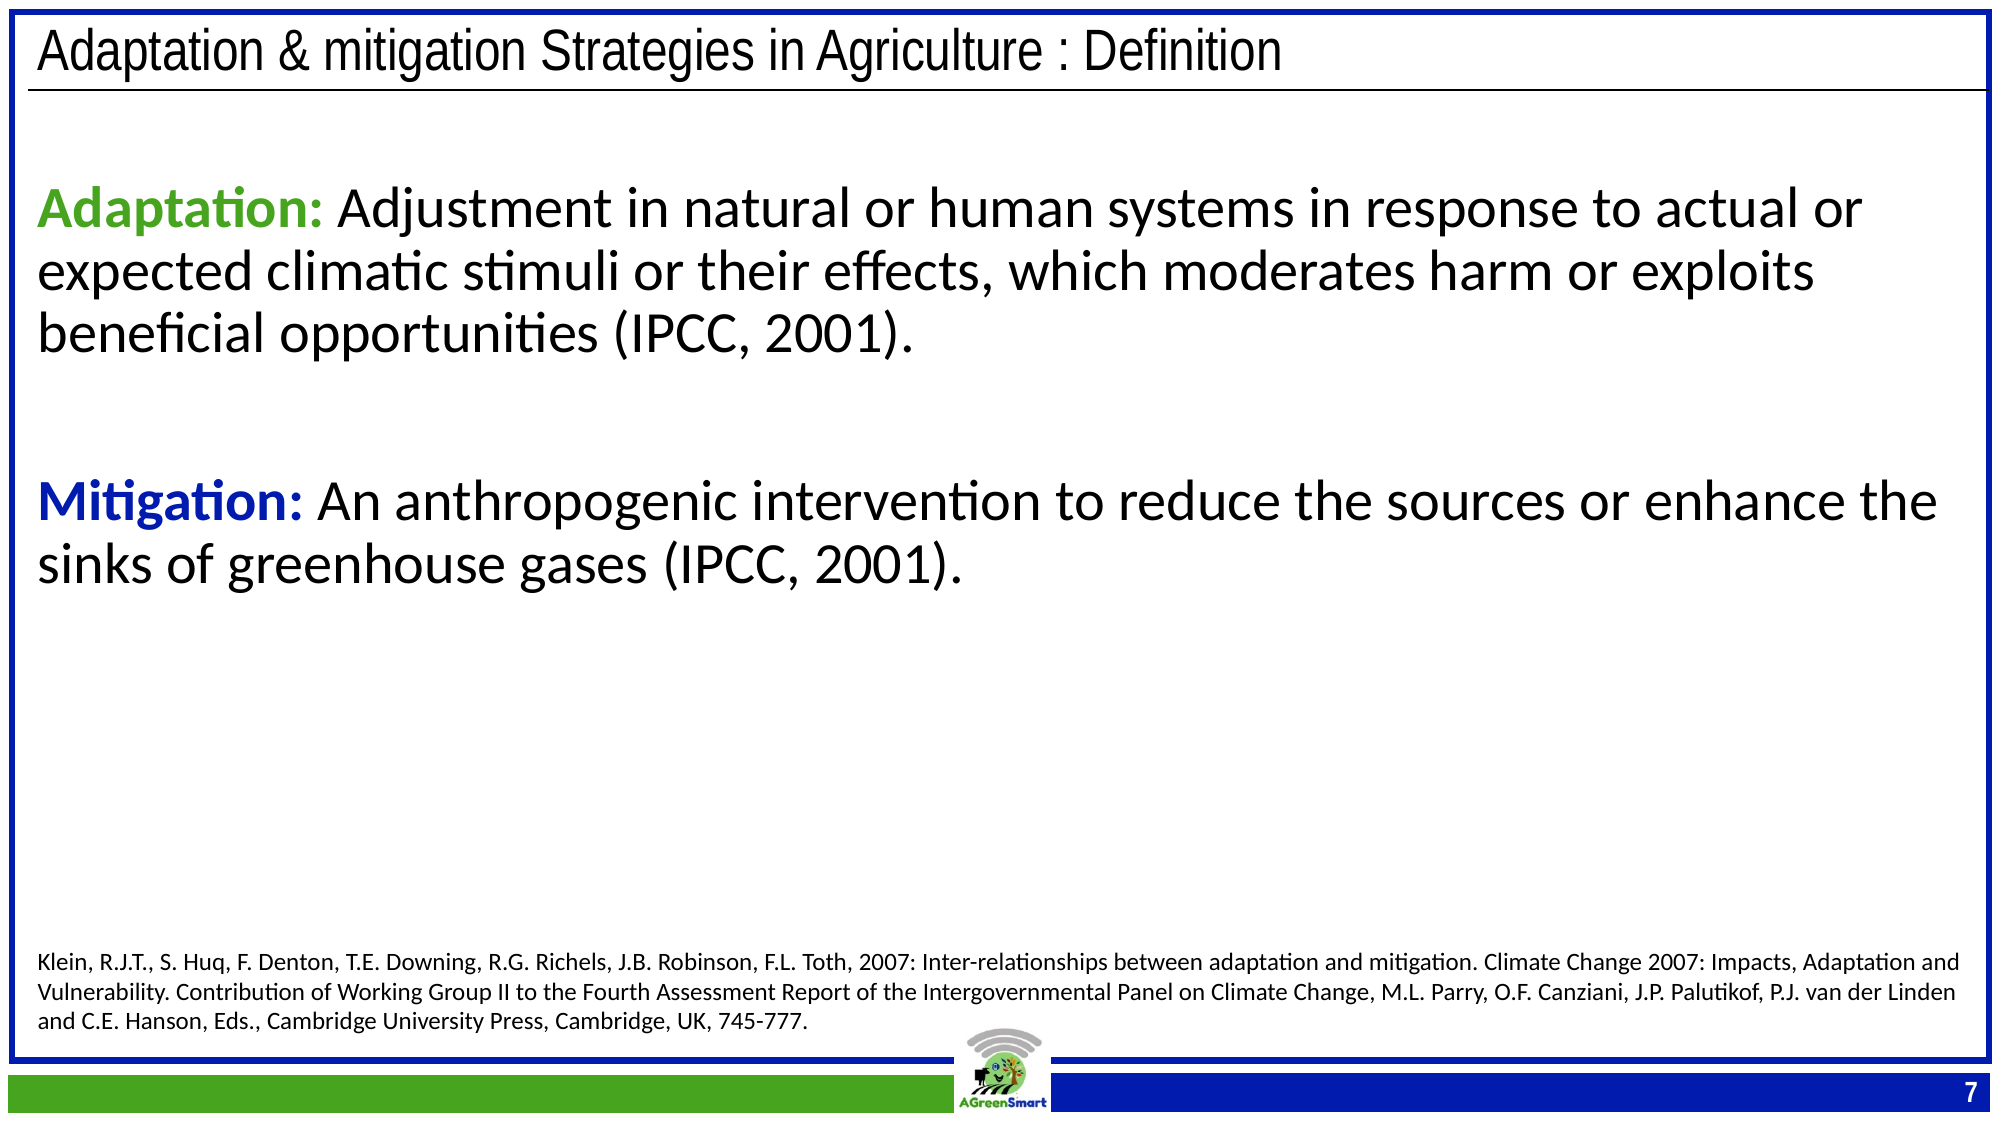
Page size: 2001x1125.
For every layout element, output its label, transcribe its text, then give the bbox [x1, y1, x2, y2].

text_box Adaptation & mitigation Strategies in Agriculture : Definition [22, 5, 2000, 90]
text_box Klein, R.J.T., S. Huq, F. Denton, T.E. Downing, R.G. Richels, J.B. Robinson, F.L. Toth, 2007: Inter-relationships between adaptation and mitigation. Climate Change 2007: Impacts, Adaptation and Vulnerability. Contribution of Working Group II to the Fourth Assessment Report of the Intergovernmental Panel on Climate Change, M.L. Parry, O.F. Canziani, J.P. Palutikof, P.J. van der Linden and C.E. Hanson, Eds., Cambridge University Press, Cambridge, UK, 745-777. [22, 937, 1987, 1043]
text_box Adaptation: Adjustment in natural or human systems in response to actual or expected climatic stimuli or their effects, which moderates harm or exploits beneficial opportunities (IPCC, 2001). Mitigation: An anthropogenic intervention to reduce the sources or enhance the sinks of greenhouse gases (IPCC, 2001). [22, 169, 1971, 746]
slide_number 7 [1542, 1060, 1993, 1121]
picture [954, 1043, 1051, 1116]
